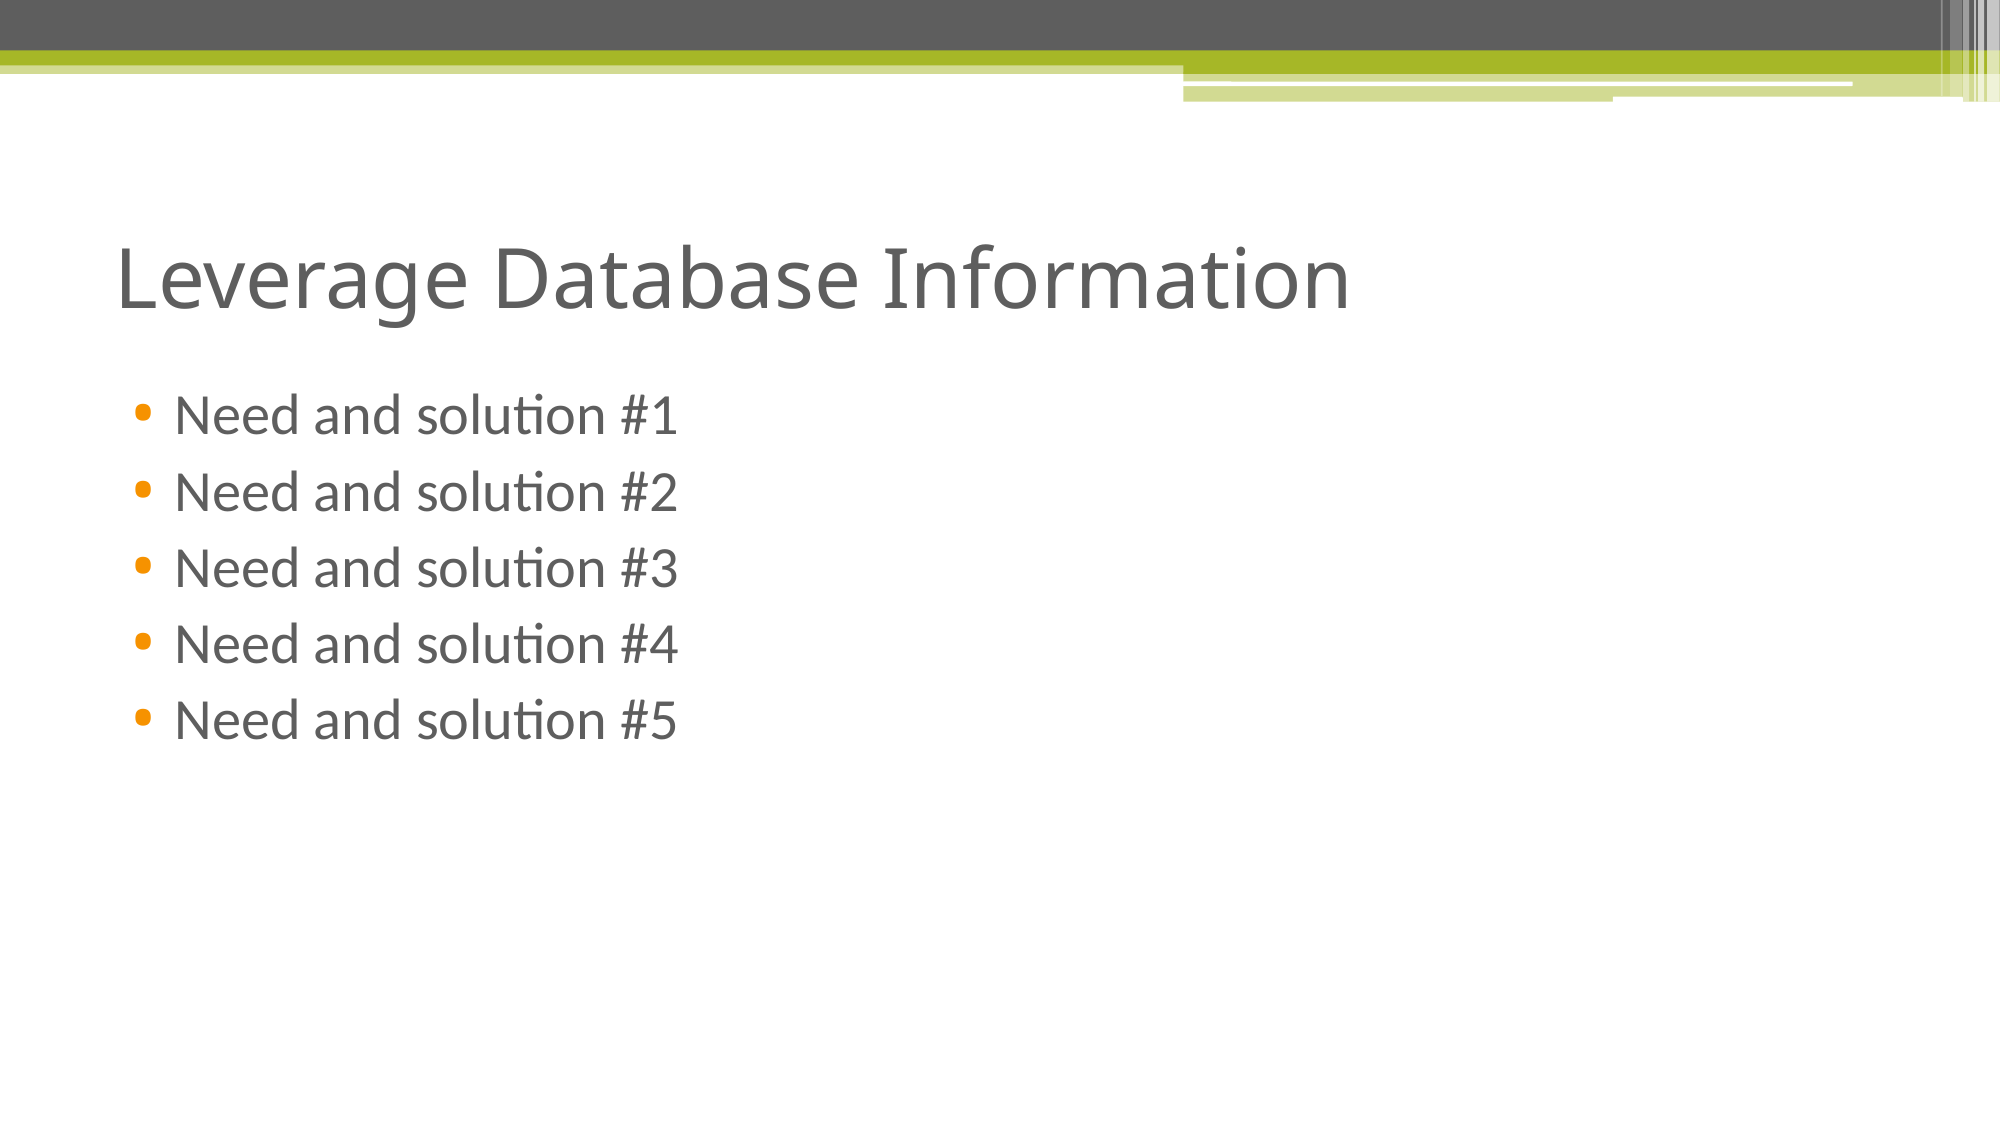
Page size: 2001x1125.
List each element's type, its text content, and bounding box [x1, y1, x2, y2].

title Leverage Database Information [99, 187, 1900, 363]
list Need and solution #1 Need and solution #2 Need and solution #3 Need and solution #4 Need and solution #5 [99, 368, 1900, 1079]
